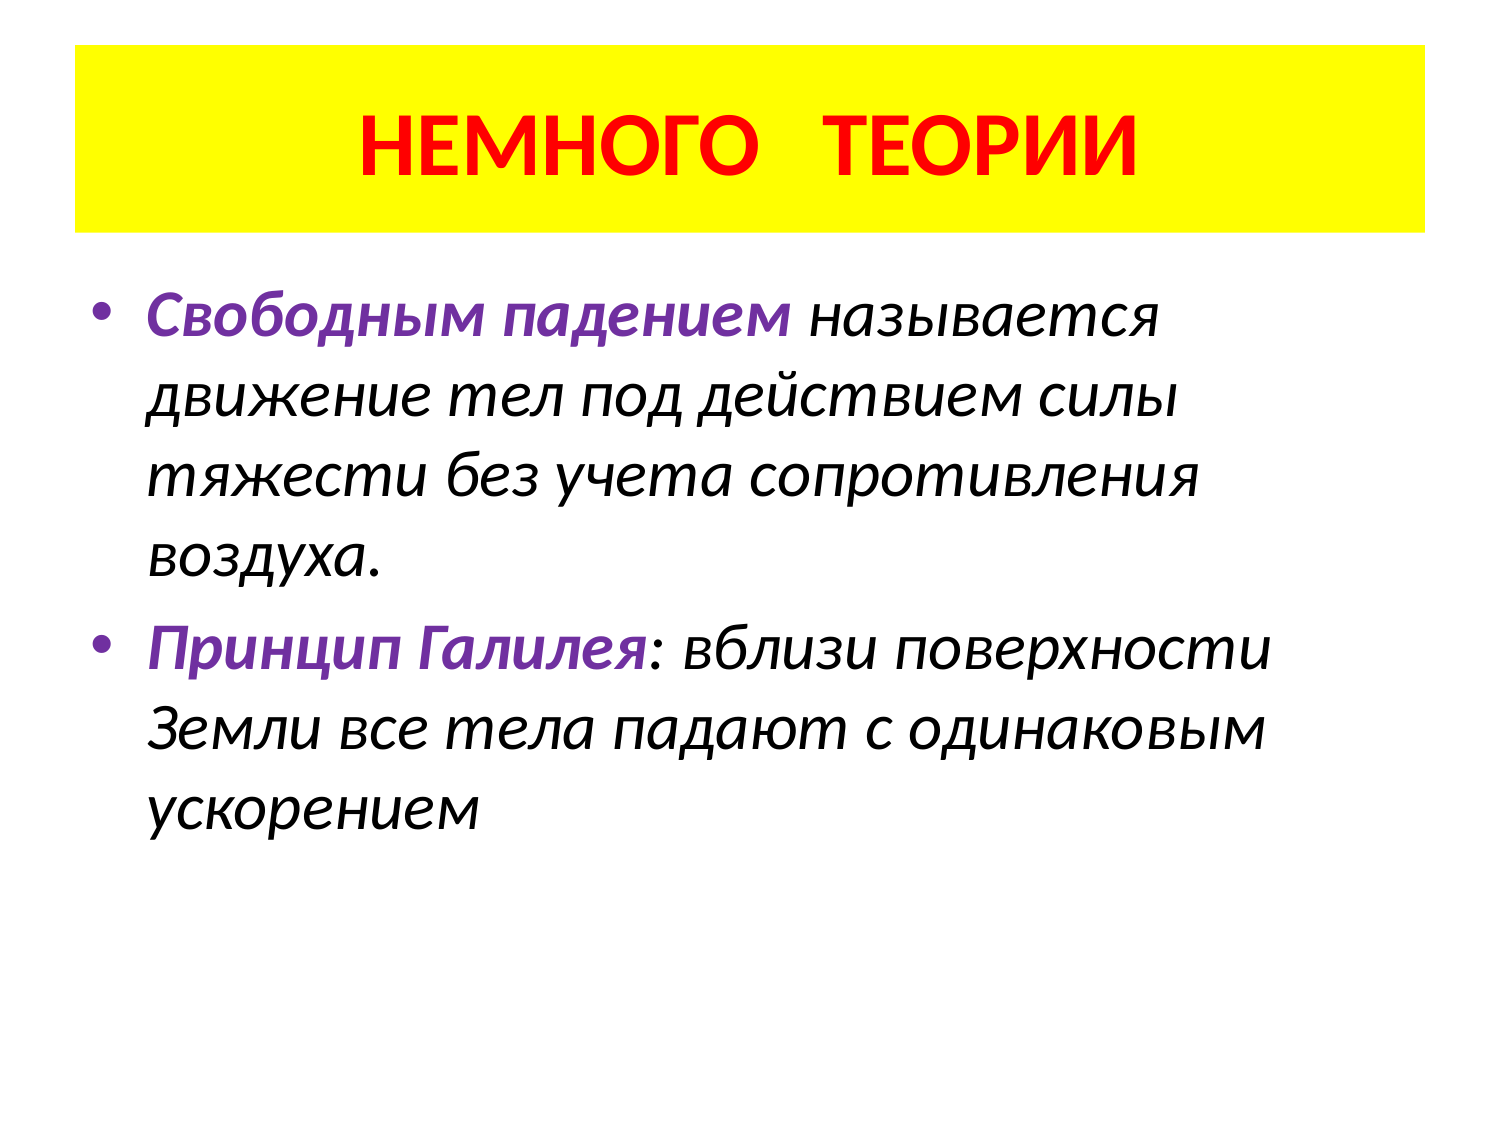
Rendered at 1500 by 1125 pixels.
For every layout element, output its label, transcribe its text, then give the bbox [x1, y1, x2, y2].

list Свободным падением называется движение тел под действием силы тяжести без учета сопротивления воздуха. Принцип Галилея: вблизи поверхности Земли все тела падают с одинаковым ускорением [75, 262, 1425, 1005]
title НЕМНОГО ТЕОРИИ [75, 45, 1425, 233]
